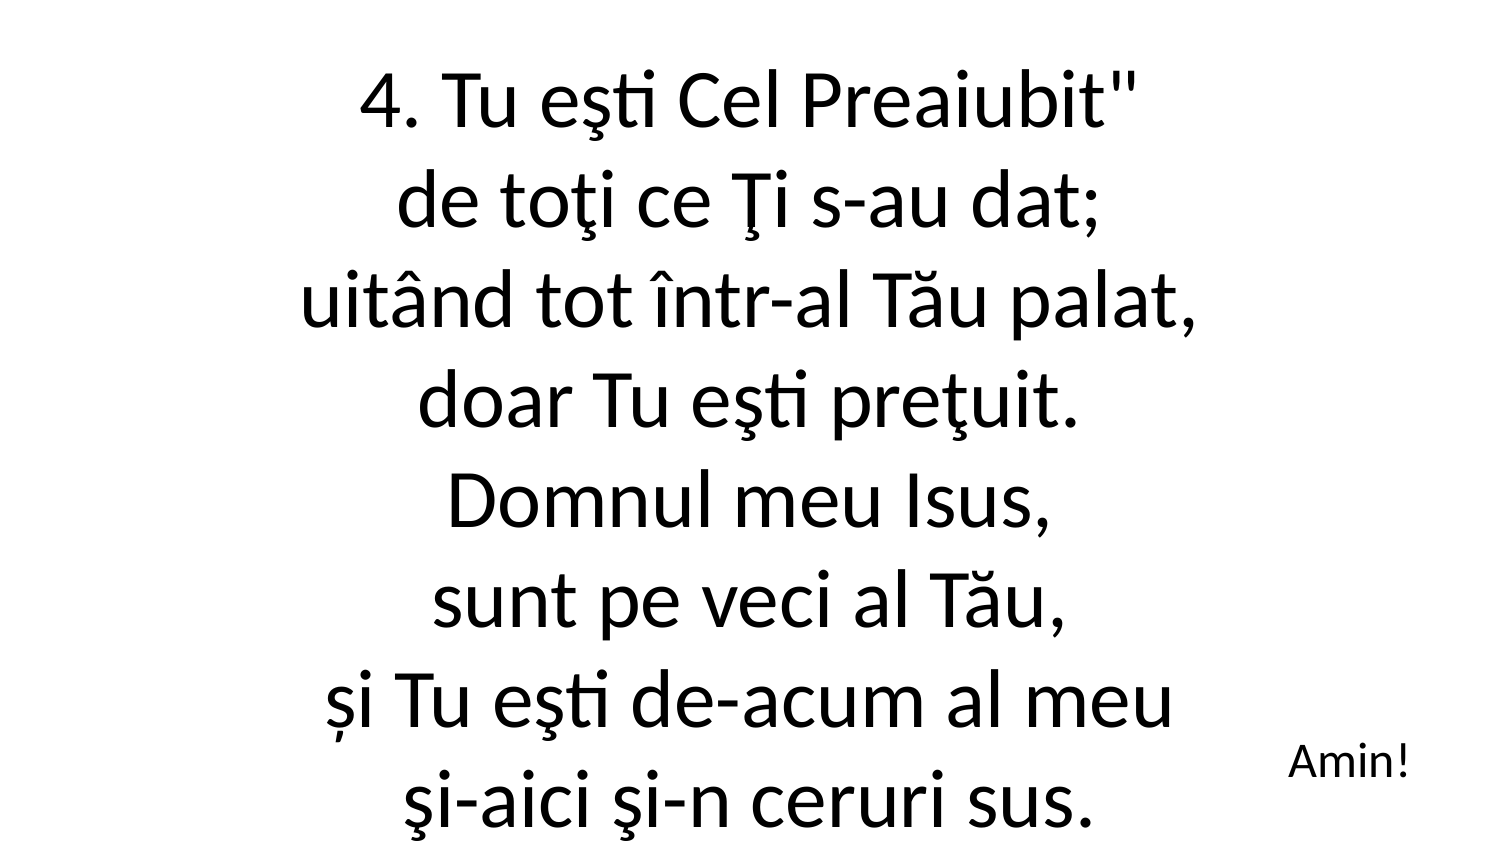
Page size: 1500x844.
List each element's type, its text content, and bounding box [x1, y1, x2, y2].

text_box Amin! [1273, 674, 1427, 795]
text_box 4. Tu eşti Cel Preaiubit" de toţi ce Ţi s-au dat; uitând tot într-al Tău palat, doar Tu eşti preţuit. Domnul meu Isus, sunt pe veci al Tău, și Tu eşti de-acum al meu şi-aici şi-n ceruri sus. [284, 0, 1215, 844]
